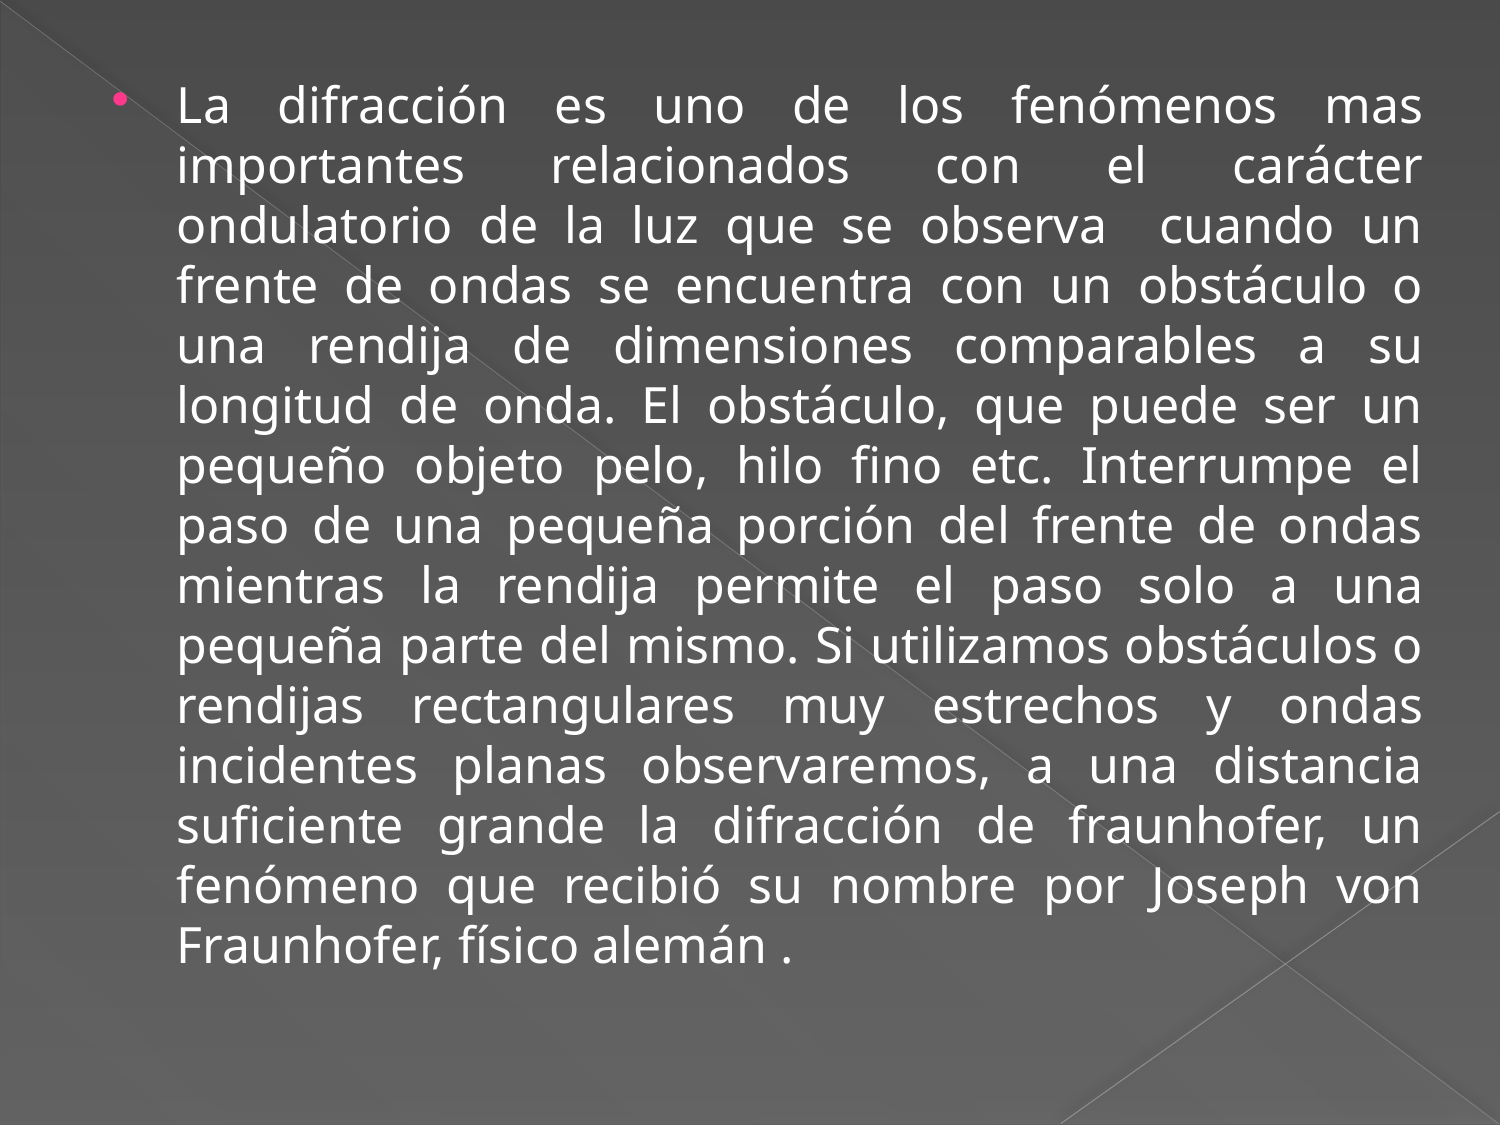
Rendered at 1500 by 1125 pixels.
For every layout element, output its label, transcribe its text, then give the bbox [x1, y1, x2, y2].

list La difracción es uno de los fenómenos mas importantes relacionados con el carácter ondulatorio de la luz que se observa cuando un frente de ondas se encuentra con un obstáculo o una rendija de dimensiones comparables a su longitud de onda. El obstáculo, que puede ser un pequeño objeto pelo, hilo fino etc. Interrumpe el paso de una pequeña porción del frente de ondas mientras la rendija permite el paso solo a una pequeña parte del mismo. Si utilizamos obstáculos o rendijas rectangulares muy estrechos y ondas incidentes planas observaremos, a una distancia suficiente grande la difracción de fraunhofer, un fenómeno que recibió su nombre por Joseph von Fraunhofer, físico alemán . [88, 66, 1439, 1125]
